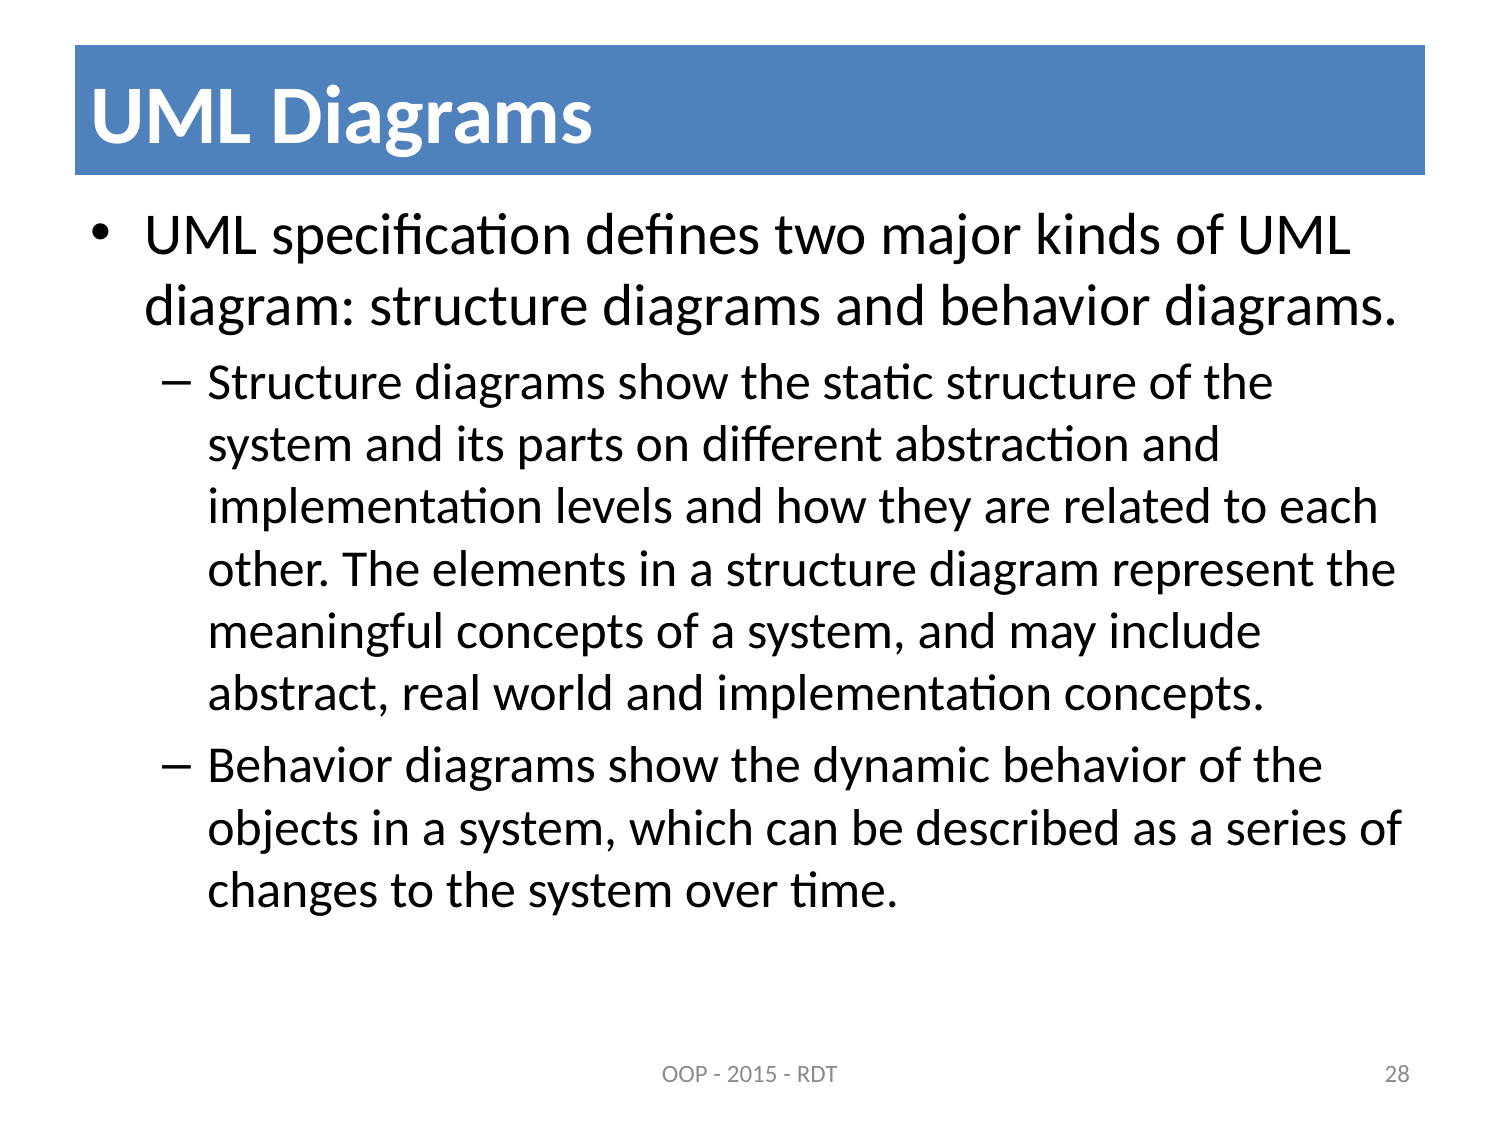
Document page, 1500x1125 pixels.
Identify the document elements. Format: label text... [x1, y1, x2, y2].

footer OOP - 2015 - RDT [512, 1042, 988, 1103]
slide_number 28 [1074, 1042, 1425, 1103]
title UML Diagrams [75, 45, 1425, 175]
list UML specification defines two major kinds of UML diagram: structure diagrams and behavior diagrams. Structure diagrams show the static structure of the system and its parts on different abstraction and implementation levels and how they are related to each other. The elements in a structure diagram represent the meaningful concepts of a system, and may include abstract, real world and implementation concepts. Behavior diagrams show the dynamic behavior of the objects in a system, which can be described as a series of changes to the system over time. [75, 187, 1425, 1005]
